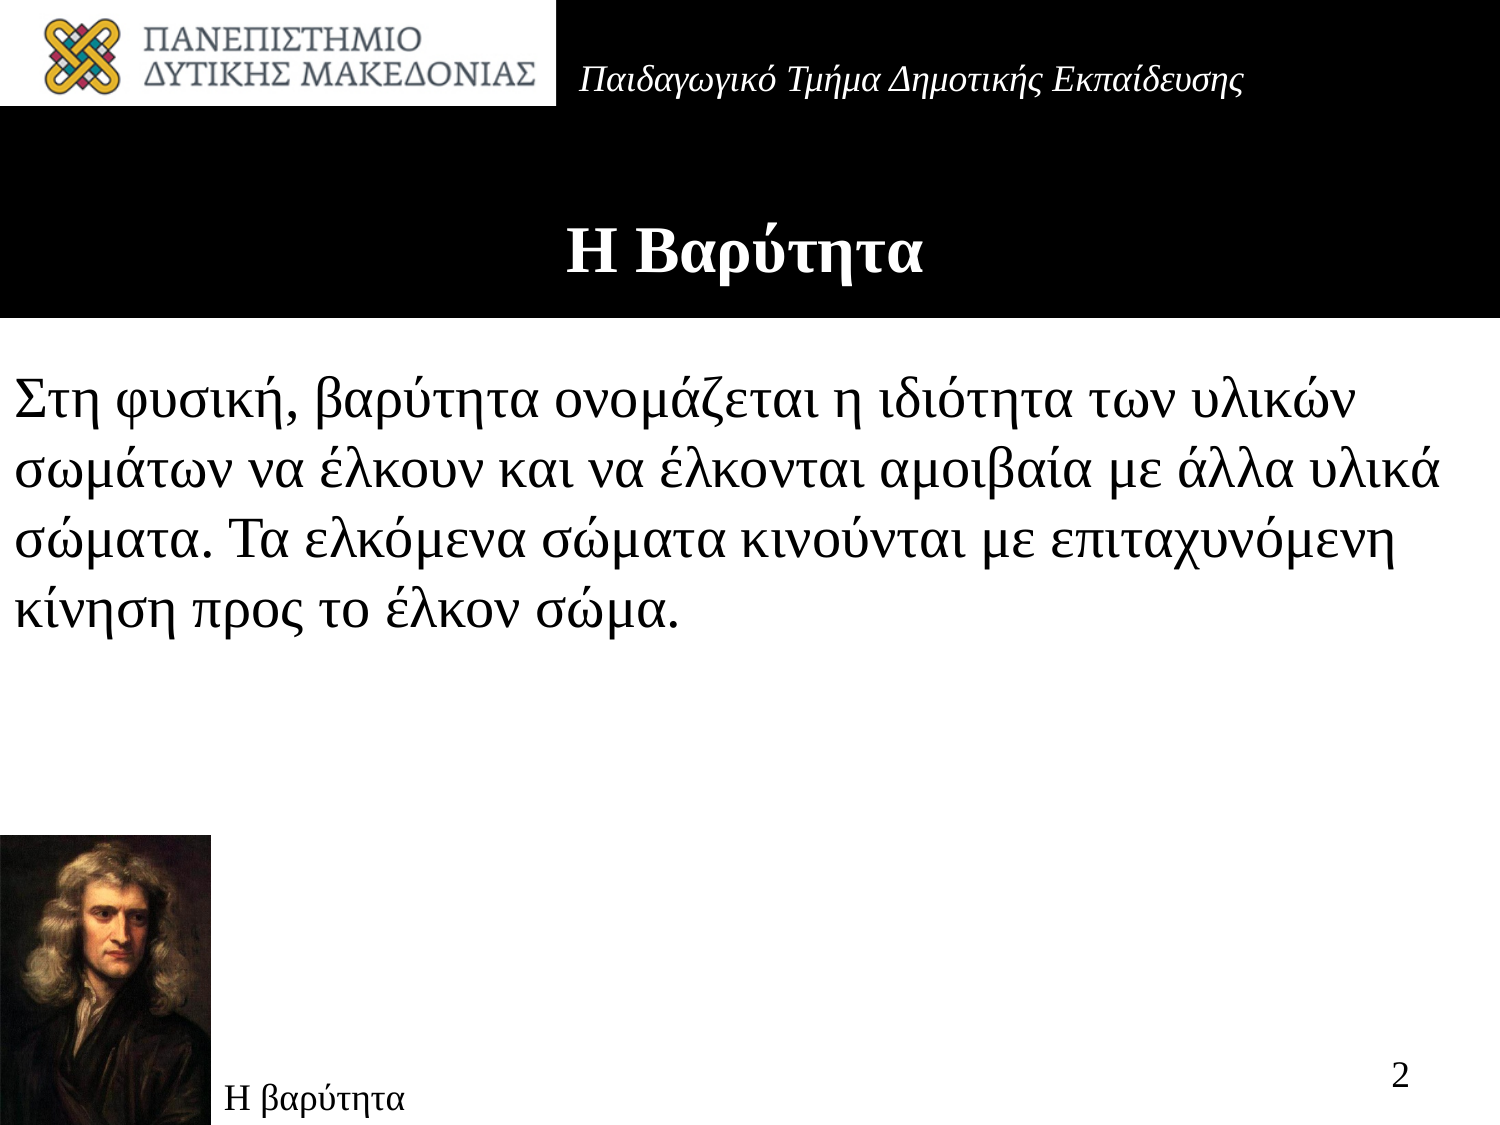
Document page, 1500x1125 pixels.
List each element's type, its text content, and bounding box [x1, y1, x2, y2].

picture [0, 834, 212, 1125]
slide_number 2 [1074, 1042, 1425, 1103]
footer Η βαρύτητα [215, 1065, 557, 1125]
picture [0, 0, 557, 106]
title Η Βαρύτητα [70, 152, 1421, 340]
text_box Στη φυσική, βαρύτητα ονομάζεται η ιδιότητα των υλικών σωμάτων να έλκουν και να έλκονται αμοιβαία με άλλα υλικά σώματα. Τα ελκόμενα σώματα κινούνται με επιταχυνόμενη κίνηση προς το έλκον σώμα. [0, 351, 1500, 647]
text_box Παιδαγωγικό Τμήμα Δημοτικής Εκπαίδευσης [564, 46, 1260, 107]
text_box [0, 0, 1500, 318]
